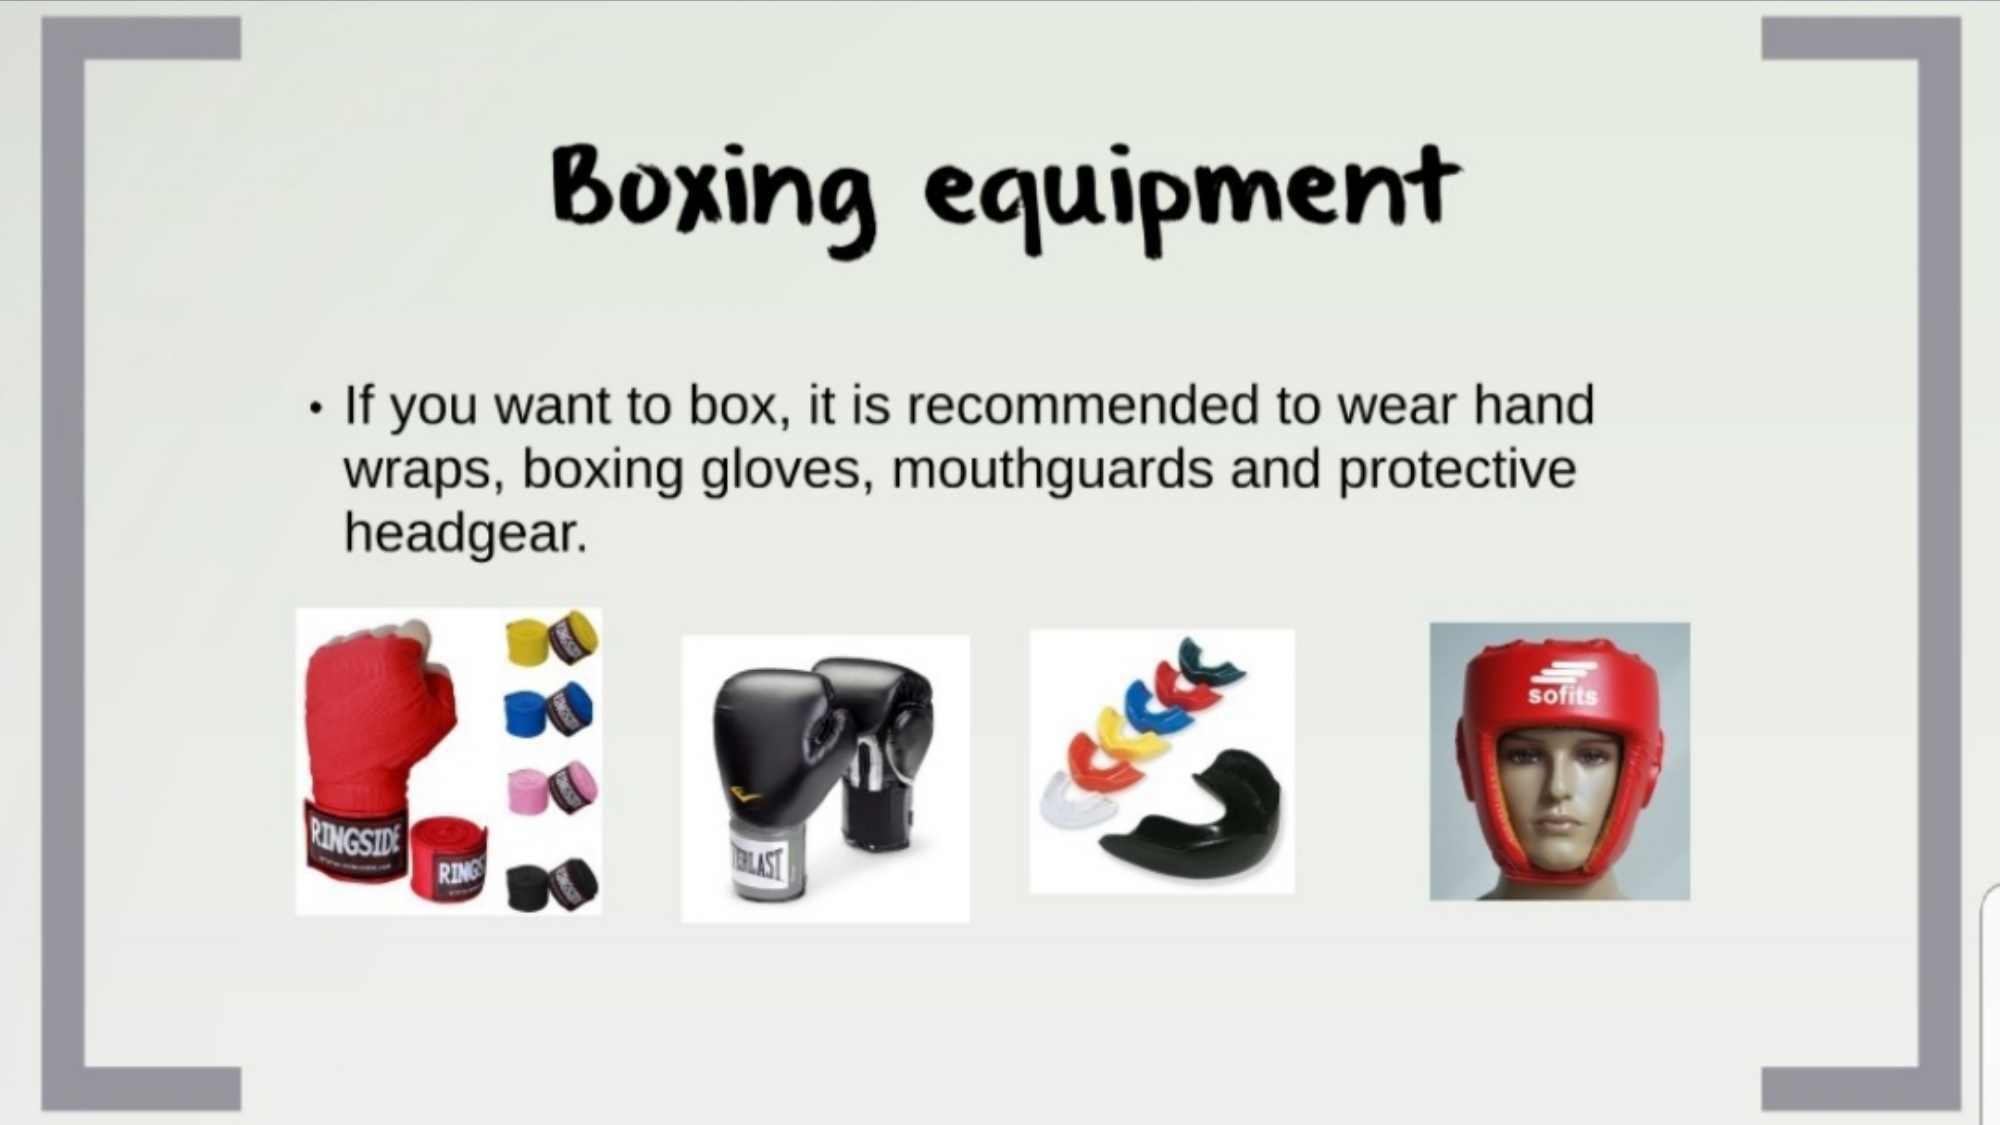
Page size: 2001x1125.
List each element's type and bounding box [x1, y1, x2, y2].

list [0, 0, 2000, 1125]
